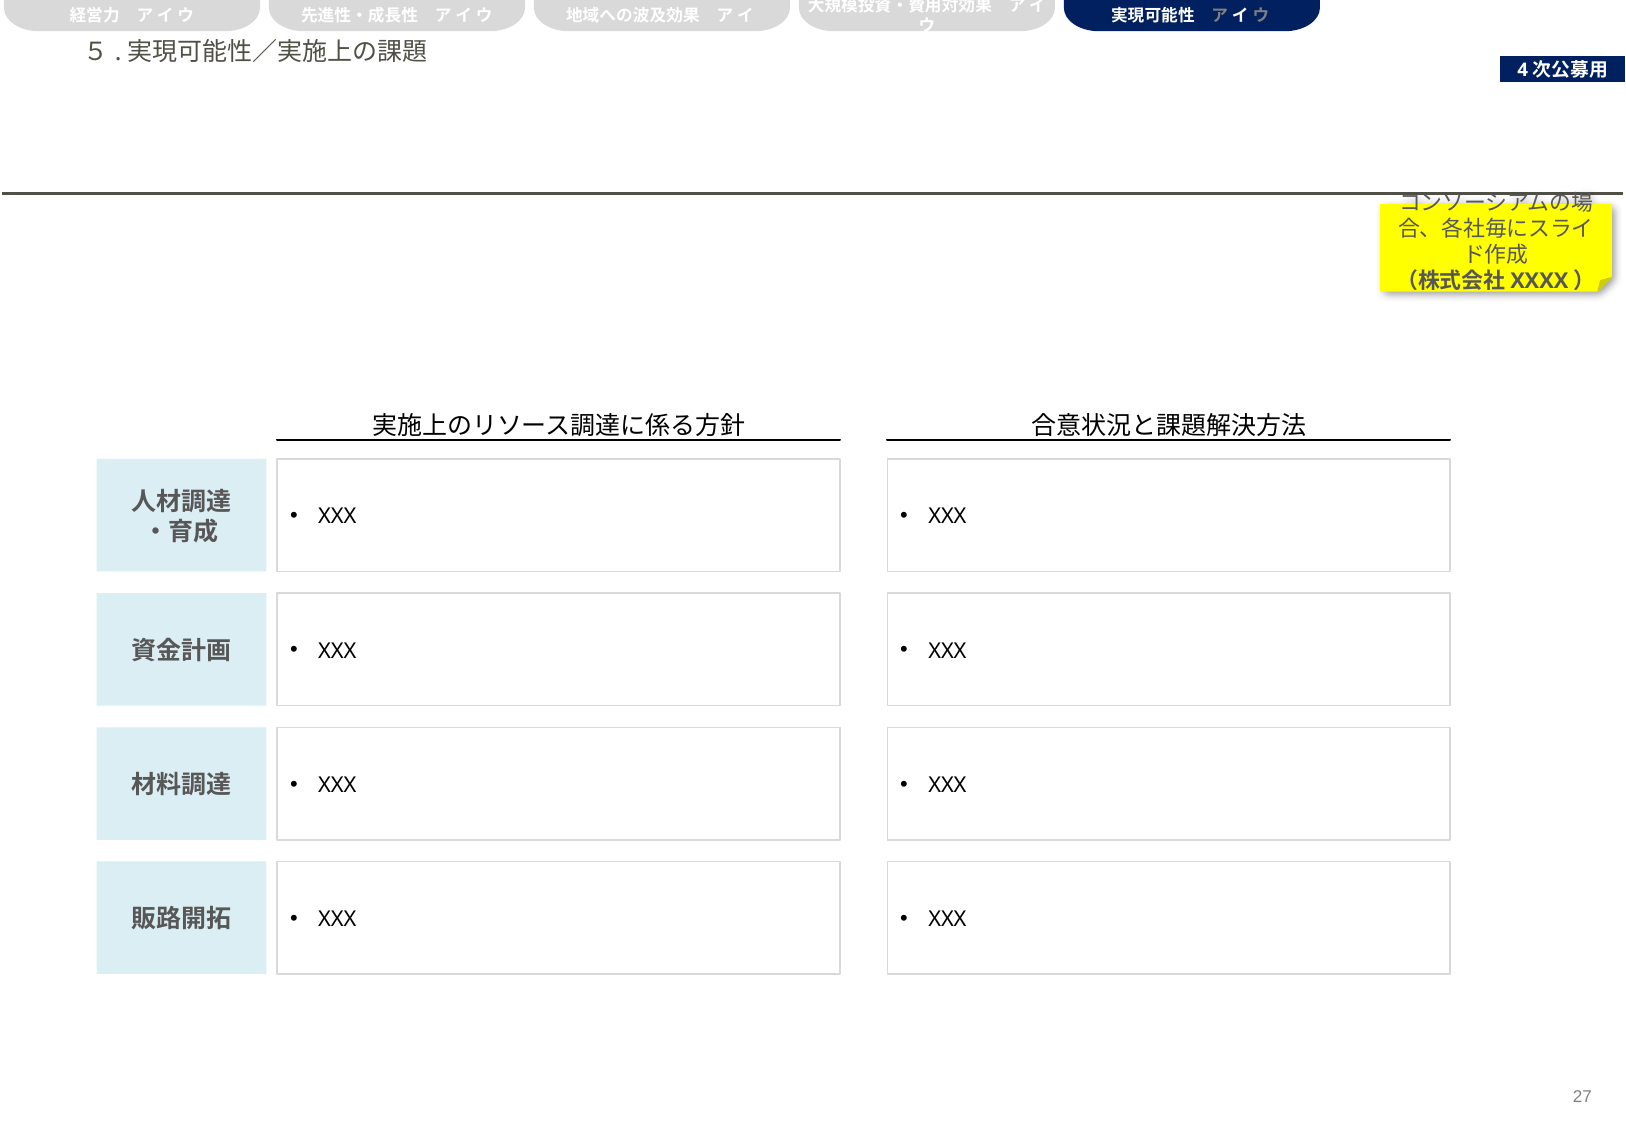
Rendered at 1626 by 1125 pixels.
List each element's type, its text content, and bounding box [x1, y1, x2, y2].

title ５.実現可能性／実施上の課題 [83, 39, 1542, 67]
text_box 先進性・成長性 ア イ ウ [268, 0, 526, 33]
text_box XXX [886, 861, 1451, 975]
text_box 資金計画 [96, 592, 267, 706]
text_box 地域への波及効果 ア イ [533, 0, 791, 33]
text_box 大規模投資・費用対効果 ア イ ウ [798, 0, 1056, 33]
text_box XXX [886, 592, 1451, 706]
text_box XXX [886, 726, 1451, 841]
text_box 実現可能性 ア イ ウ [1062, 0, 1321, 33]
text_box 販路開拓 [96, 861, 267, 975]
text_box XXX [276, 861, 841, 975]
text_box XXX [276, 592, 841, 706]
text_box XXX [276, 726, 841, 841]
text_box 材料調達 [96, 726, 267, 841]
text_box 経営力 ア イ ウ [3, 0, 261, 33]
text_box コンソーシアムの場合、各社毎にスライド作成 （株式会社XXXX） [1379, 203, 1613, 293]
text_box XXX [276, 458, 841, 572]
text_box XXX [886, 458, 1451, 572]
text_box 人材調達 ・育成 [96, 458, 267, 572]
